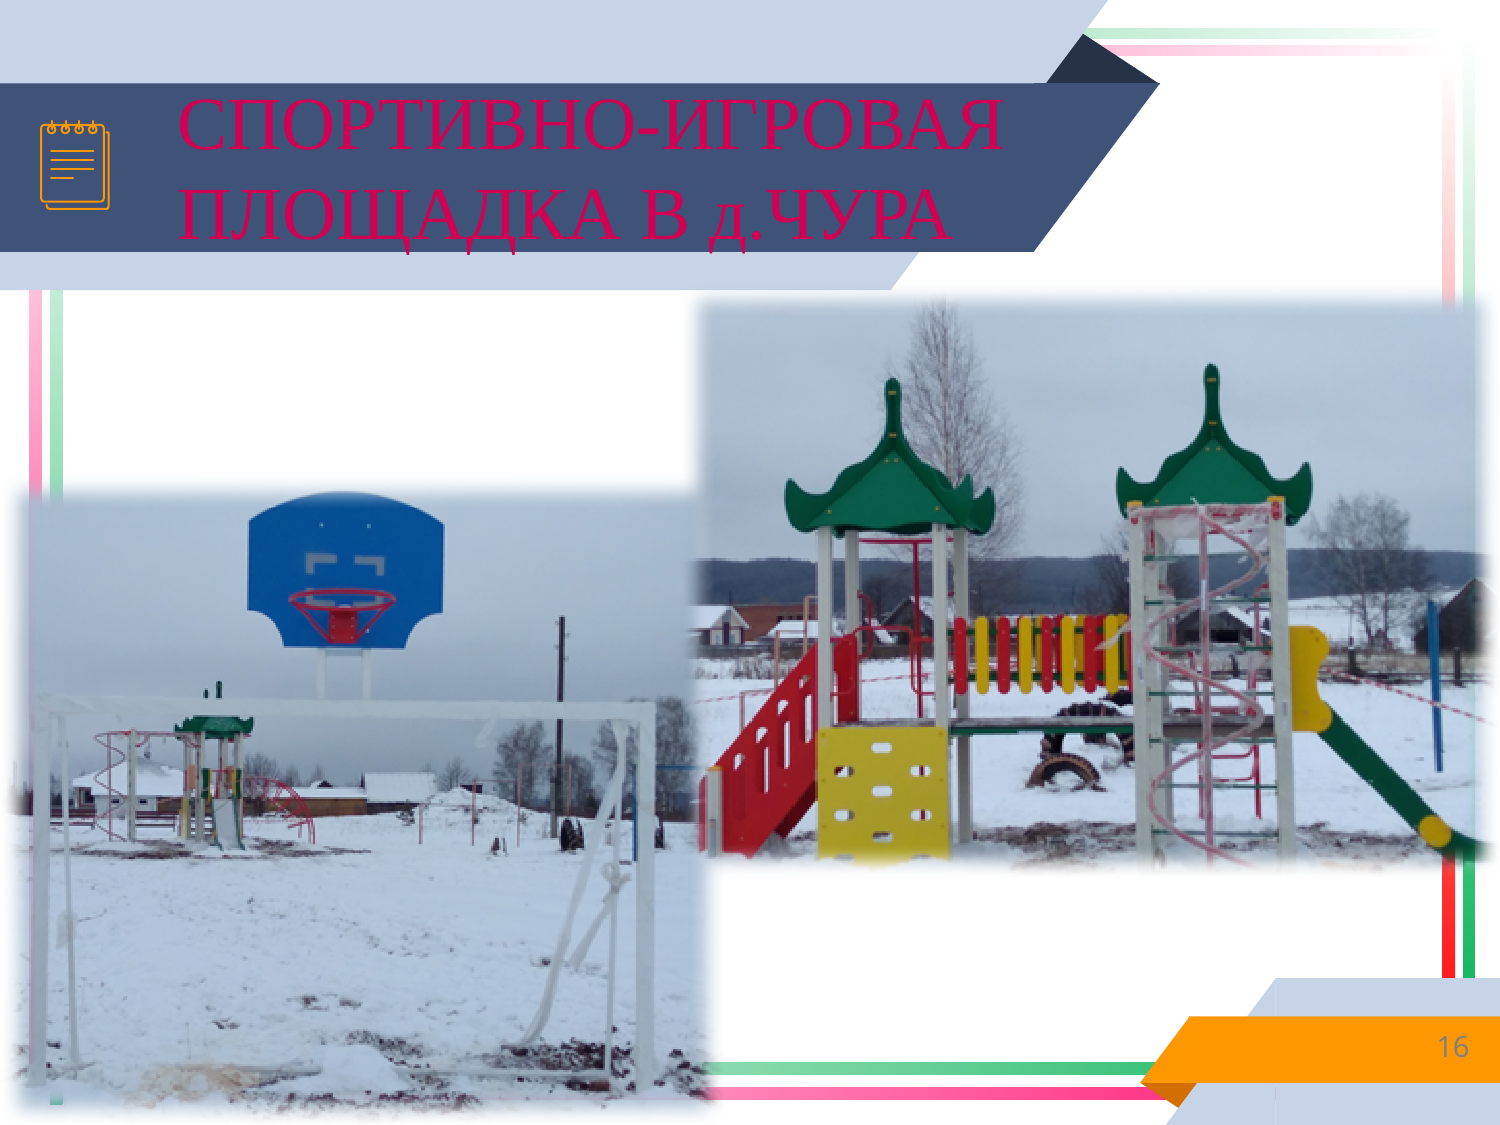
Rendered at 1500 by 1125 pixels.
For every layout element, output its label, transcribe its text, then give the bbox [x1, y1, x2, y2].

title СПОРТИВНО-ИГРОВАЯ ПЛОЩАДКА В д.ЧУРА [157, 81, 1308, 249]
slide_number 16 [1415, 1013, 1500, 1084]
picture [0, 282, 1500, 1125]
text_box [40, 120, 110, 210]
